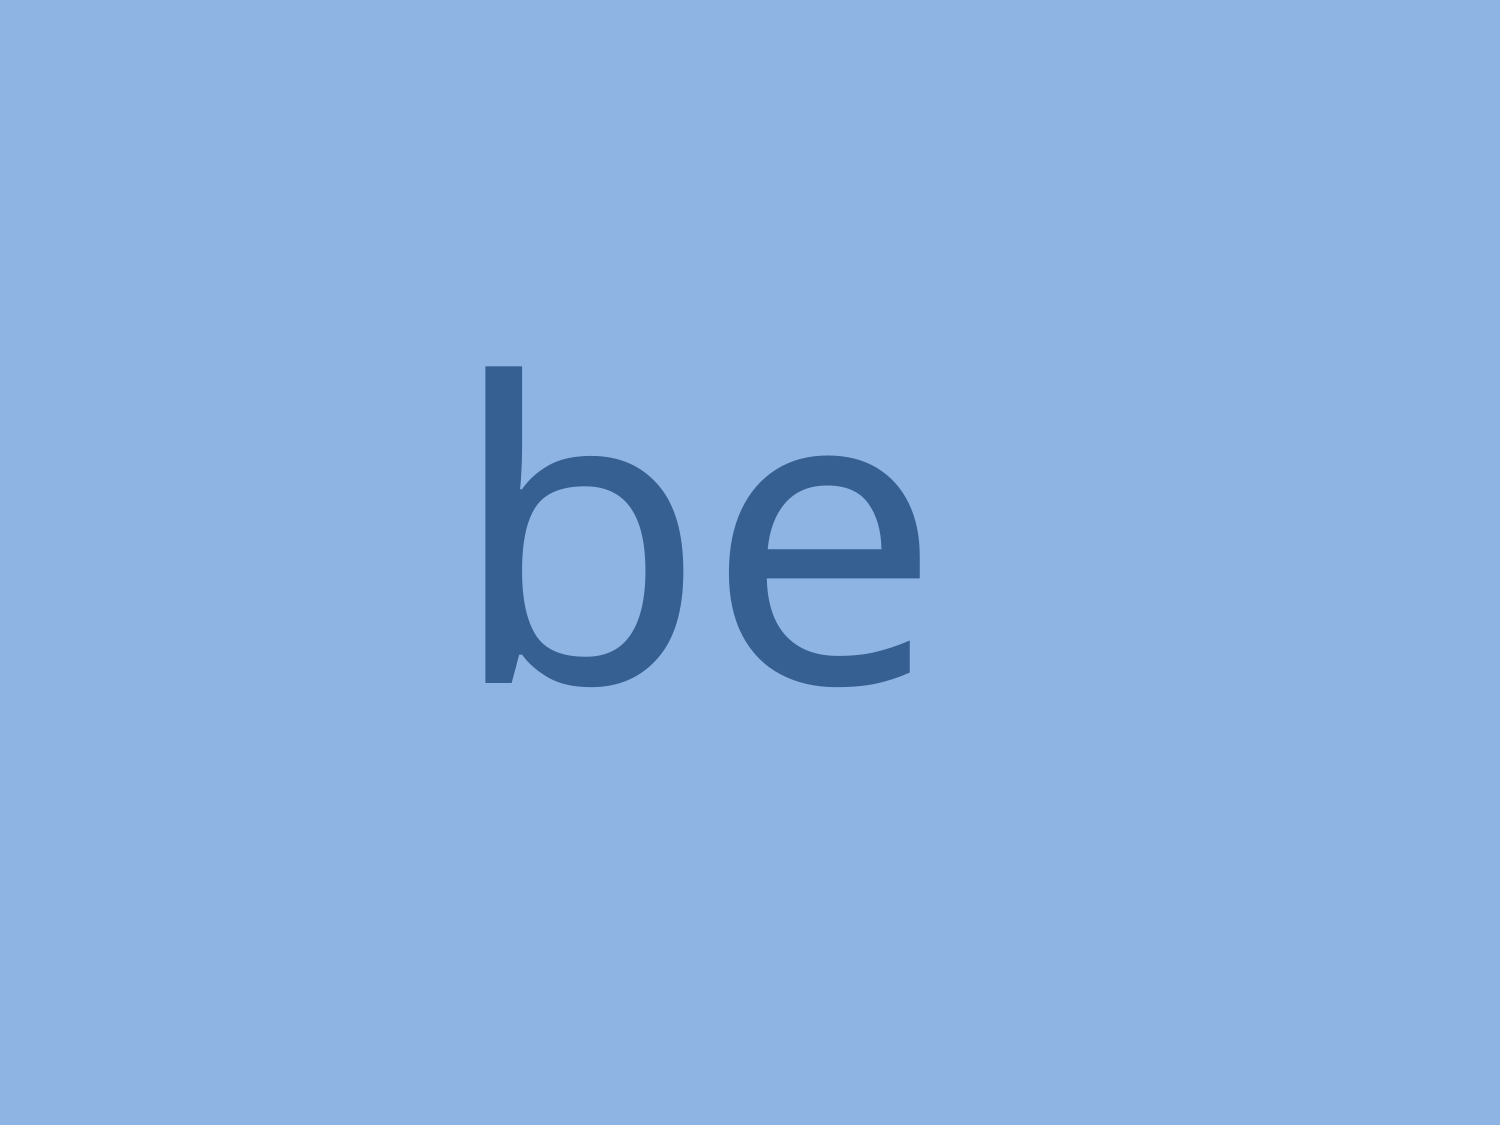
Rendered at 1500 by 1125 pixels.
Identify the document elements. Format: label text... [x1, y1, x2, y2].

text_box be [41, 259, 1459, 775]
